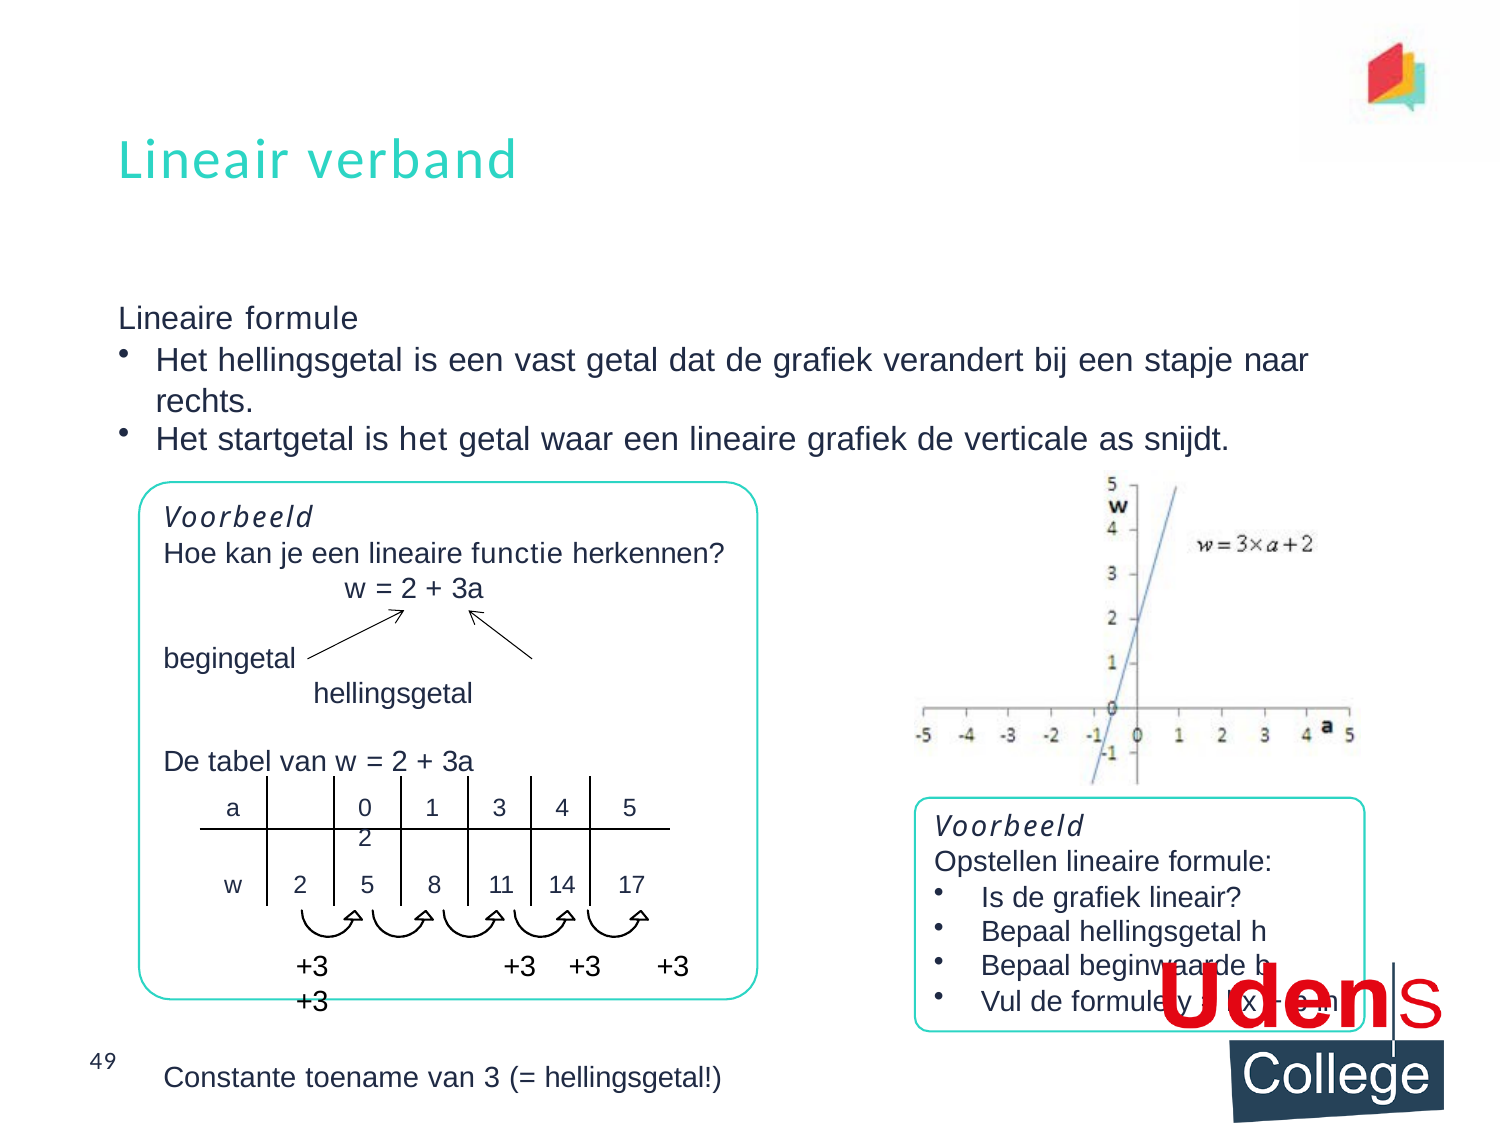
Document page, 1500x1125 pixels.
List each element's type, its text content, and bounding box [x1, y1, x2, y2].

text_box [137, 480, 759, 1001]
text_box 49 [87, 1042, 121, 1075]
title Lineair verband [116, 119, 529, 294]
text_box Lineaire formule Het hellingsgetal is een vast getal dat de grafiek verandert bij een stapje naar rechts. Het startgetal is het getal waar een lineaire grafiek de verticale as snijdt. Voorbeeld Hoe kan je een lineaire functie herkennen? w = 2 + 3a begingetal hellingsgetal [116, 294, 1320, 710]
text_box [198, 609, 671, 908]
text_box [300, 909, 650, 939]
text_box +3 +3 +3 +3 +3 Constante toename van 3 (= hellingsgetal!) [161, 1010, 730, 1094]
picture [914, 0, 1500, 1123]
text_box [913, 796, 1366, 1033]
